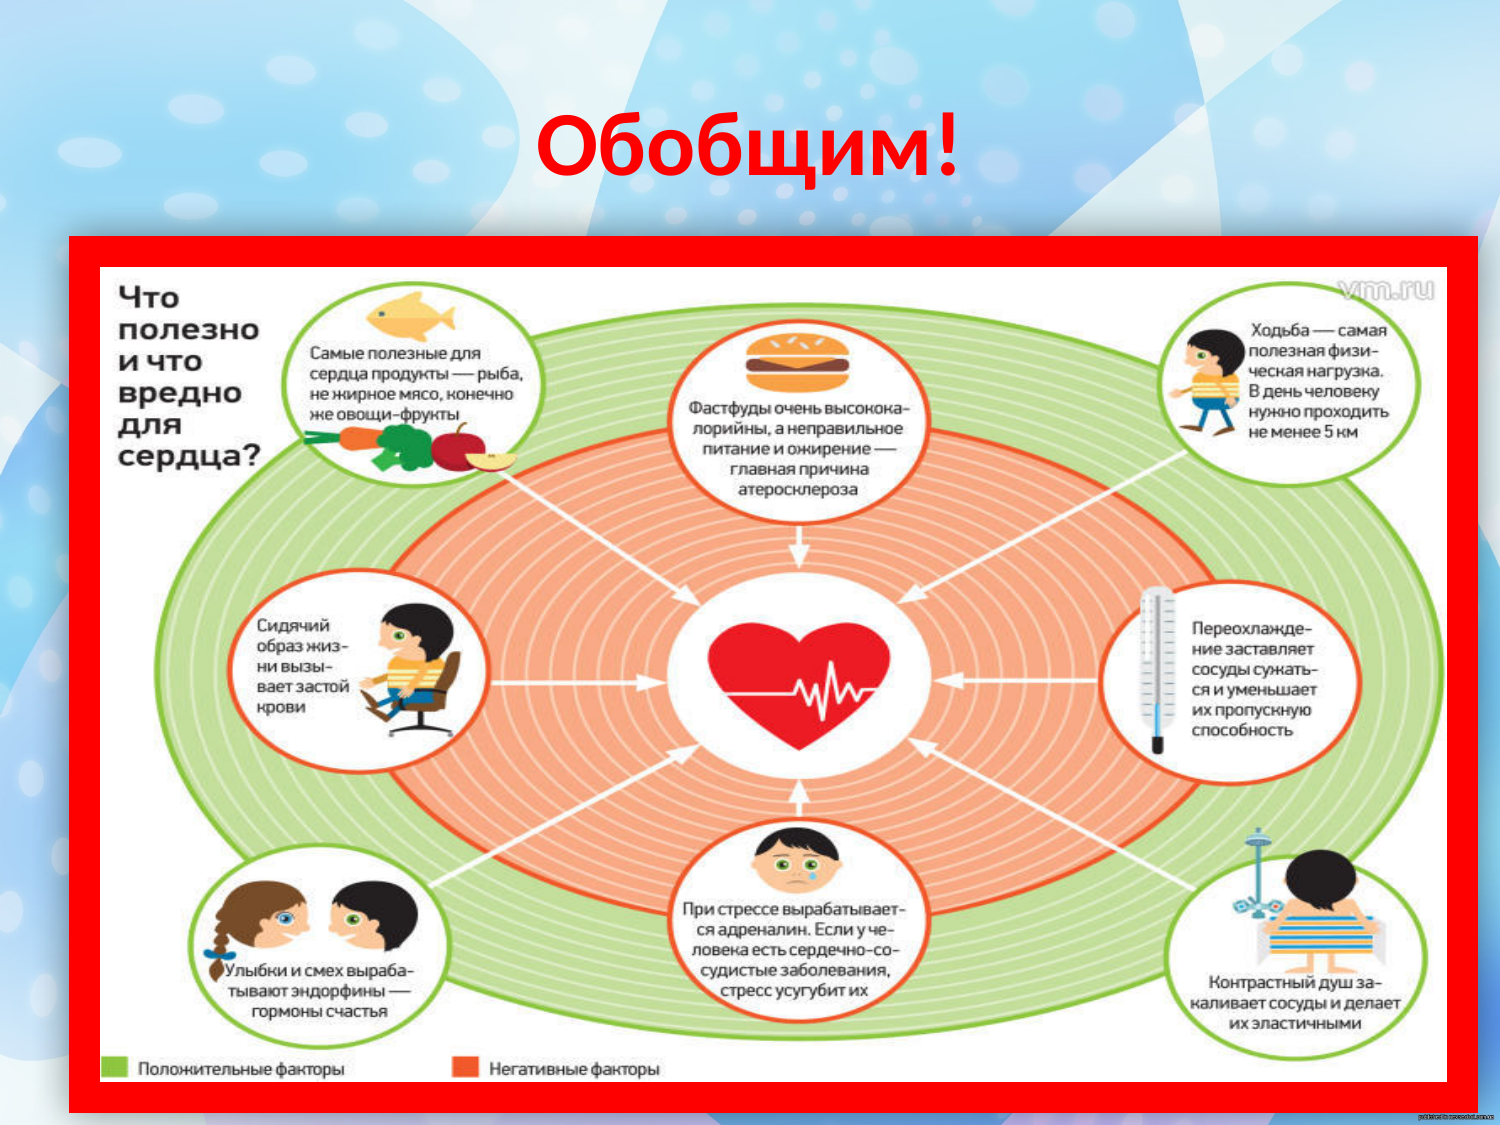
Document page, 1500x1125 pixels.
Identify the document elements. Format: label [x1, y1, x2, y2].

picture [100, 266, 1448, 1083]
list [0, 0, 1500, 1125]
